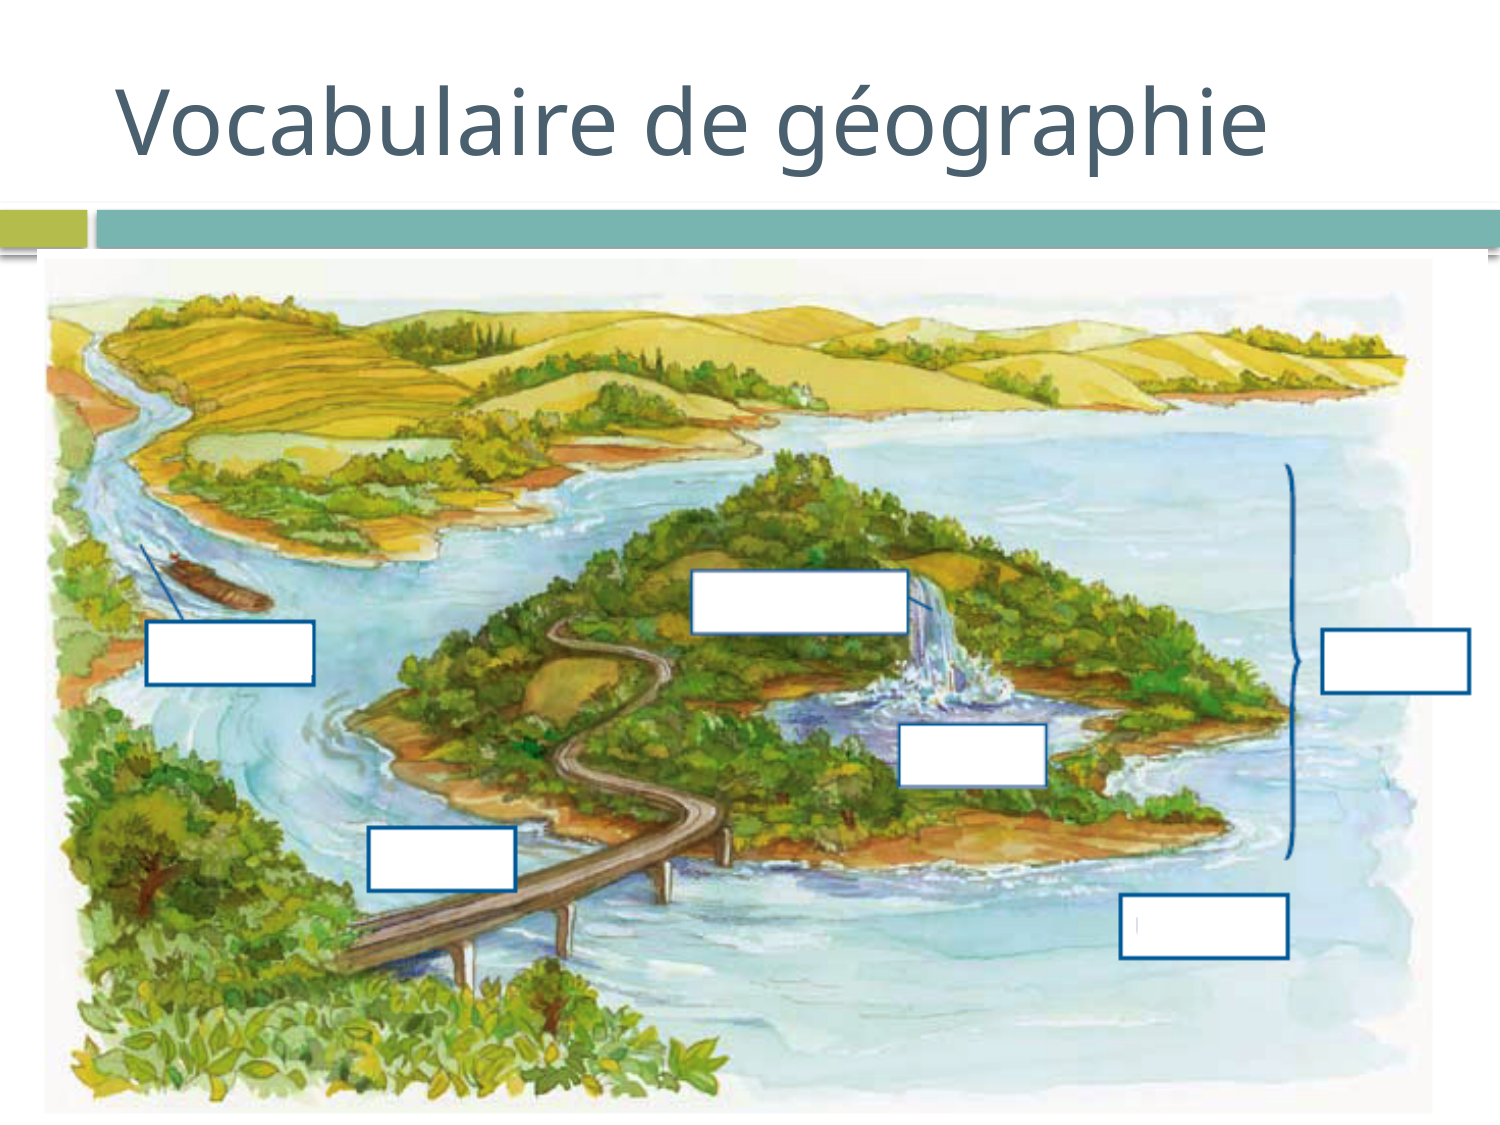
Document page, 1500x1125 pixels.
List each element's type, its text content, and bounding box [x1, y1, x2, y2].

picture [37, 249, 1488, 1125]
title Vocabulaire de géographie [100, 37, 1438, 200]
